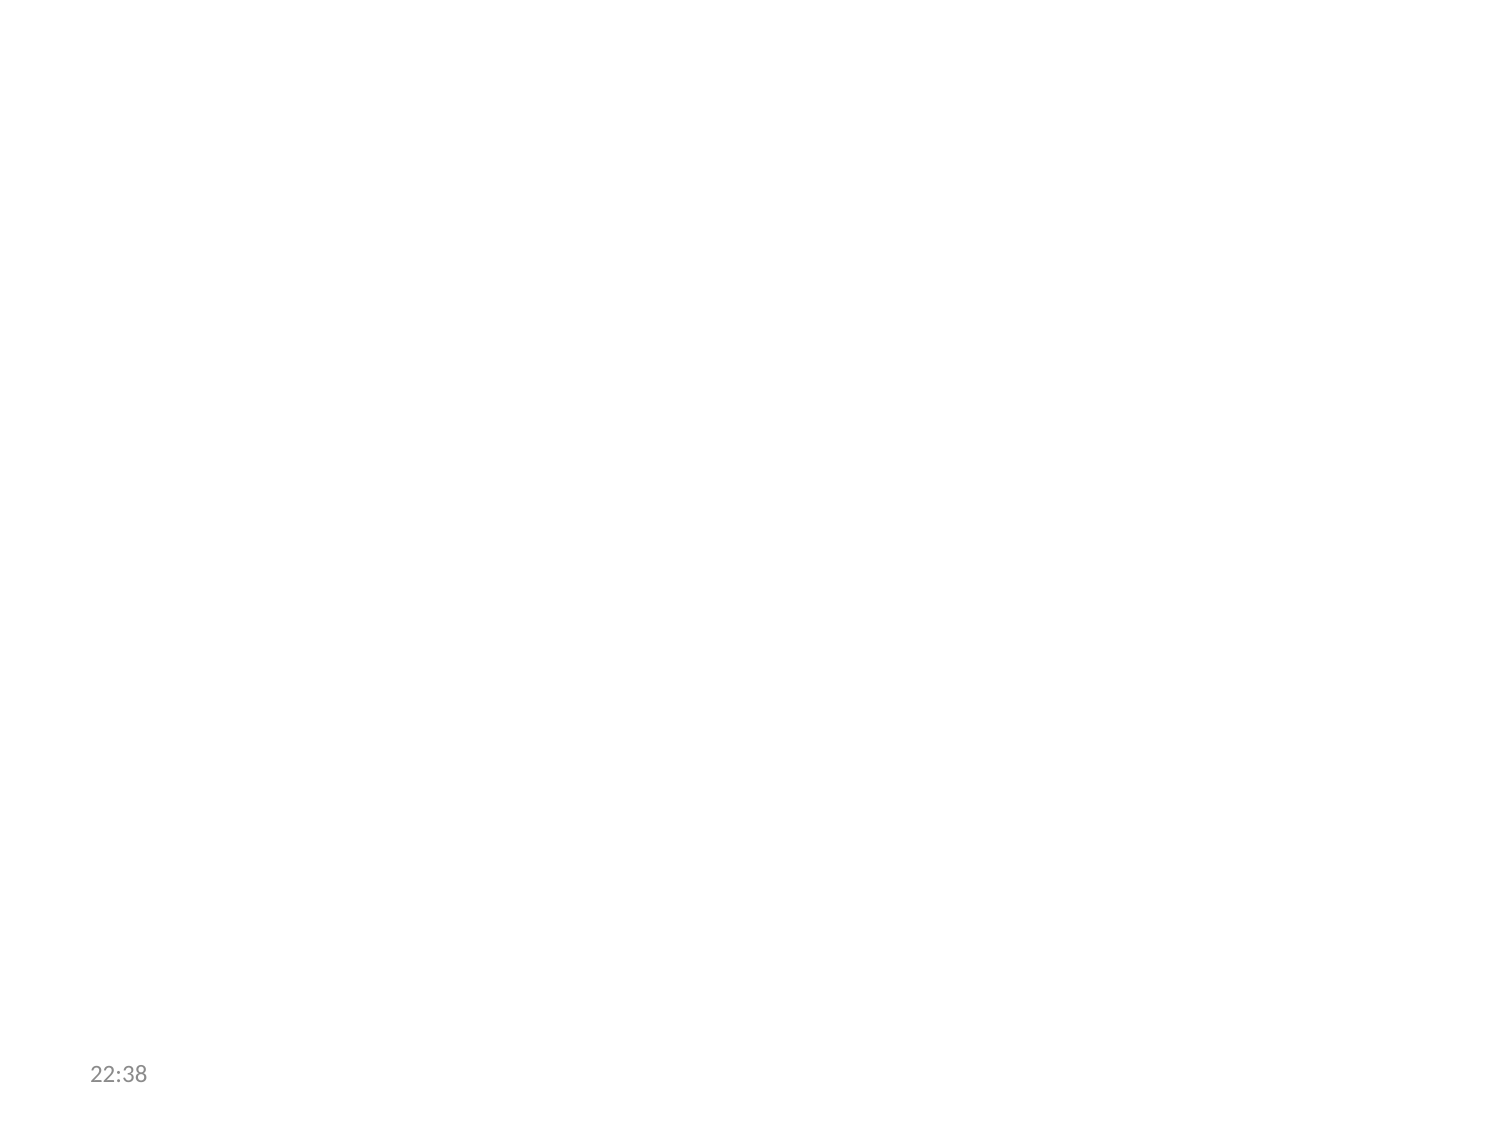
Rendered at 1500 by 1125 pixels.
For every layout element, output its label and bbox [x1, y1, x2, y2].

slide_number [75, 1042, 425, 1103]
